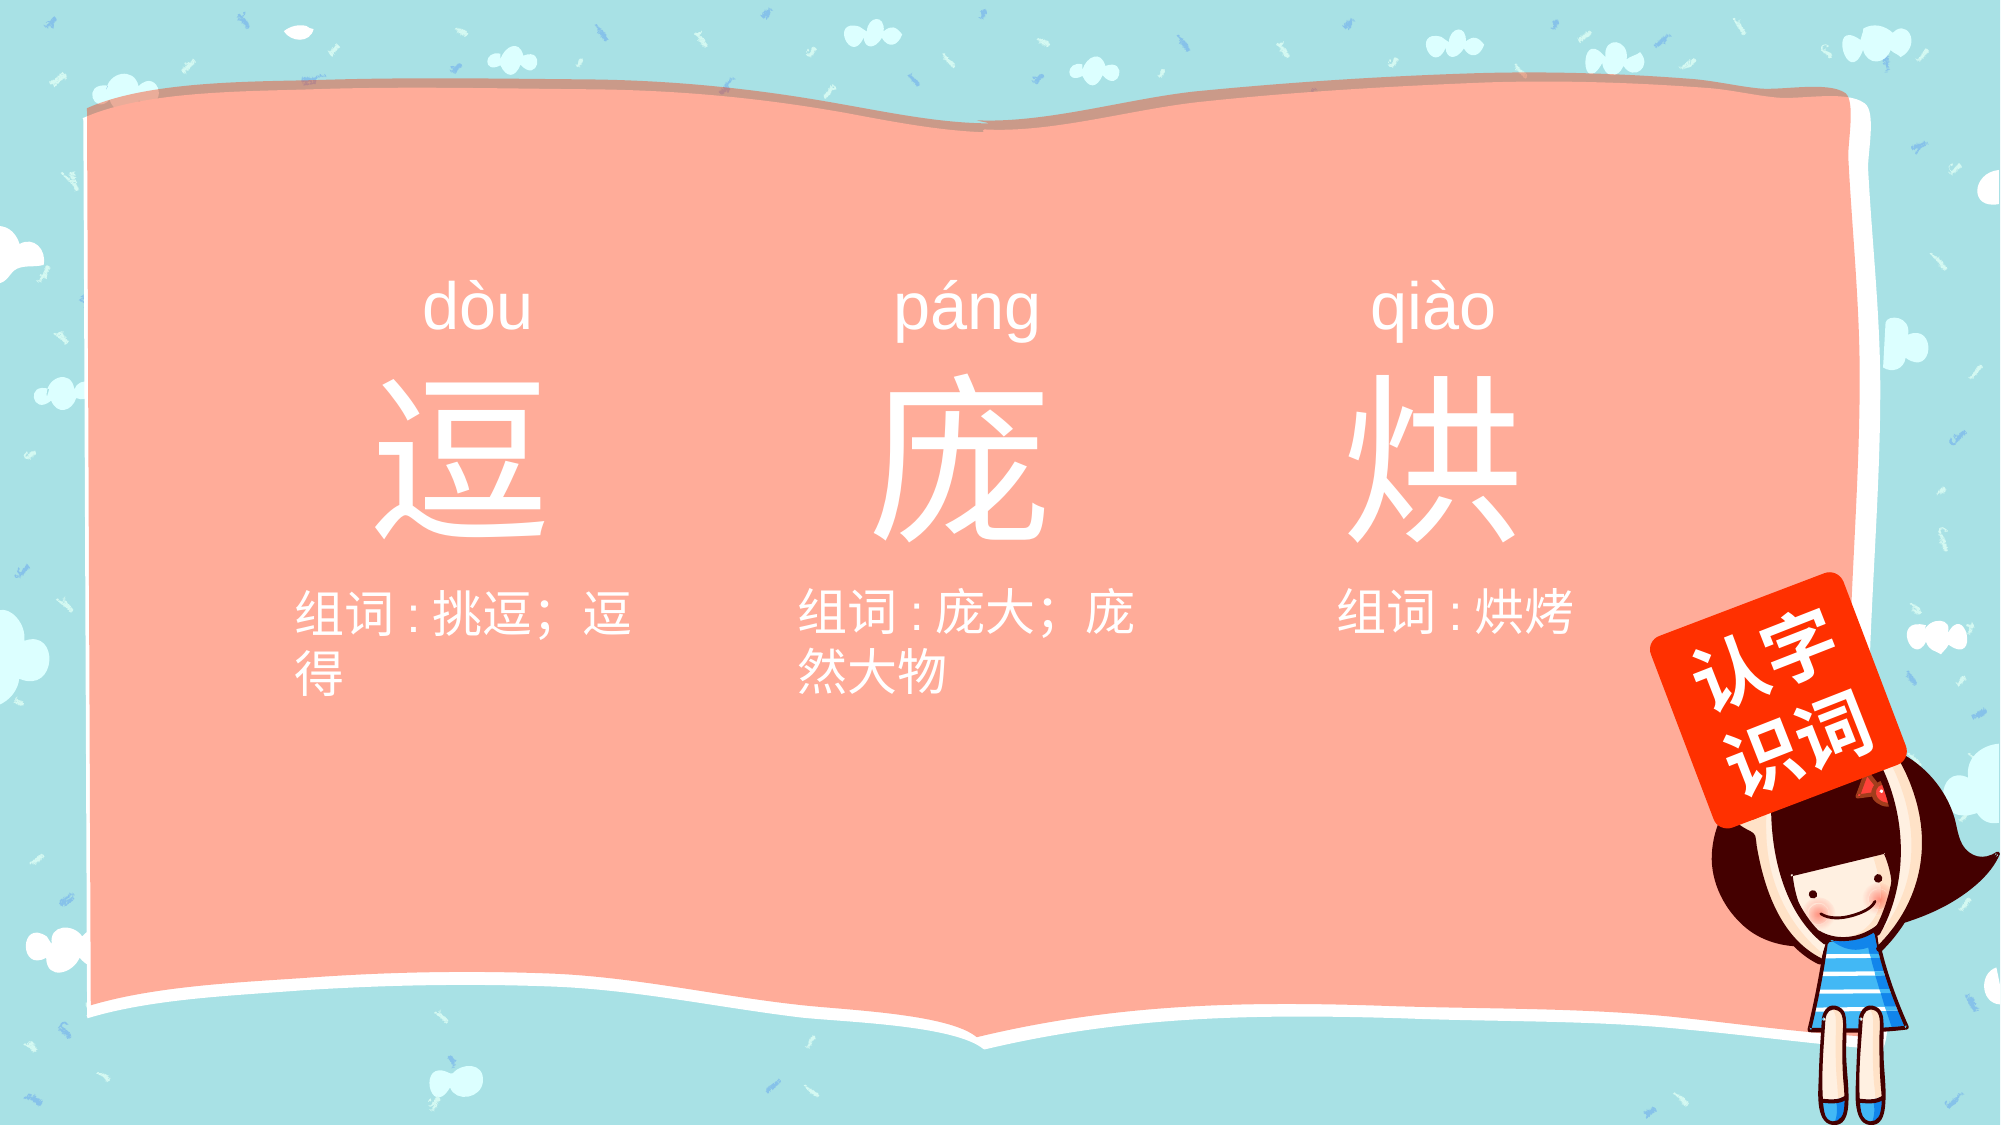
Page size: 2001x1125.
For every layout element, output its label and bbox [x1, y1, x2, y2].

text_box [279, 255, 678, 652]
text_box [782, 255, 1156, 710]
text_box [1321, 255, 1720, 649]
